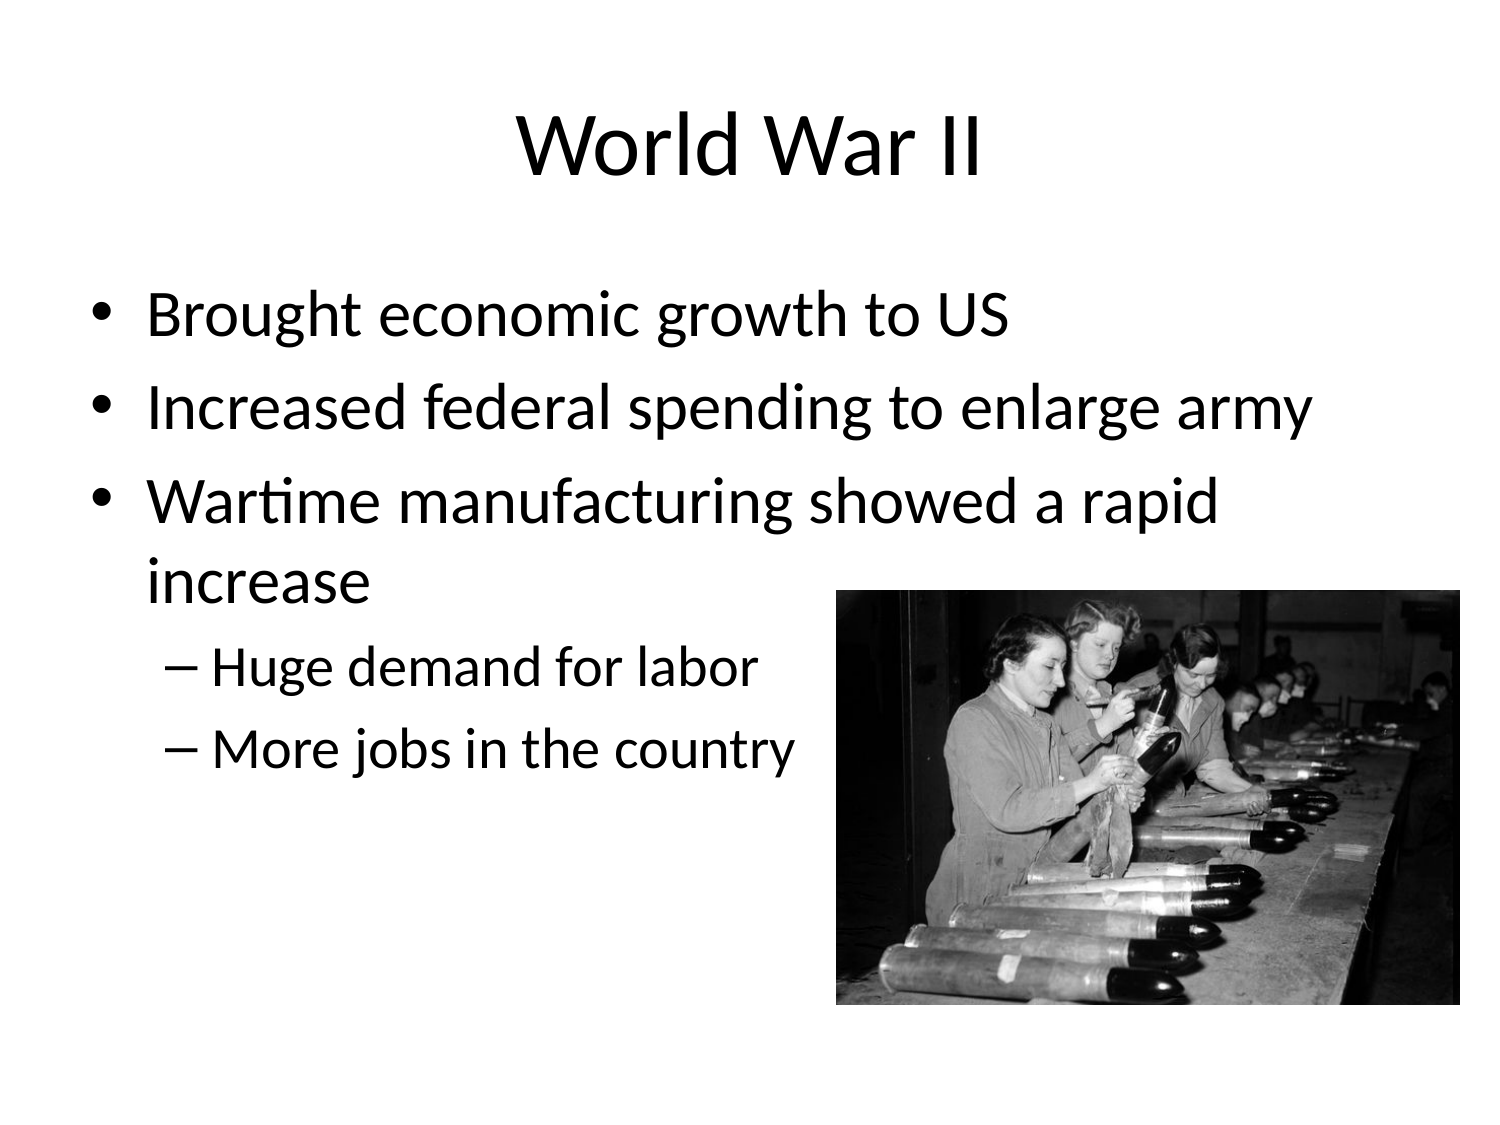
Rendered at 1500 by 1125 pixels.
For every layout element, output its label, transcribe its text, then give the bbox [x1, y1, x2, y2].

list Brought economic growth to US Increased federal spending to enlarge army Wartime manufacturing showed a rapid increase Huge demand for labor More jobs in the country [75, 262, 1425, 1005]
picture [836, 589, 1461, 1006]
title World War II [75, 45, 1425, 233]
